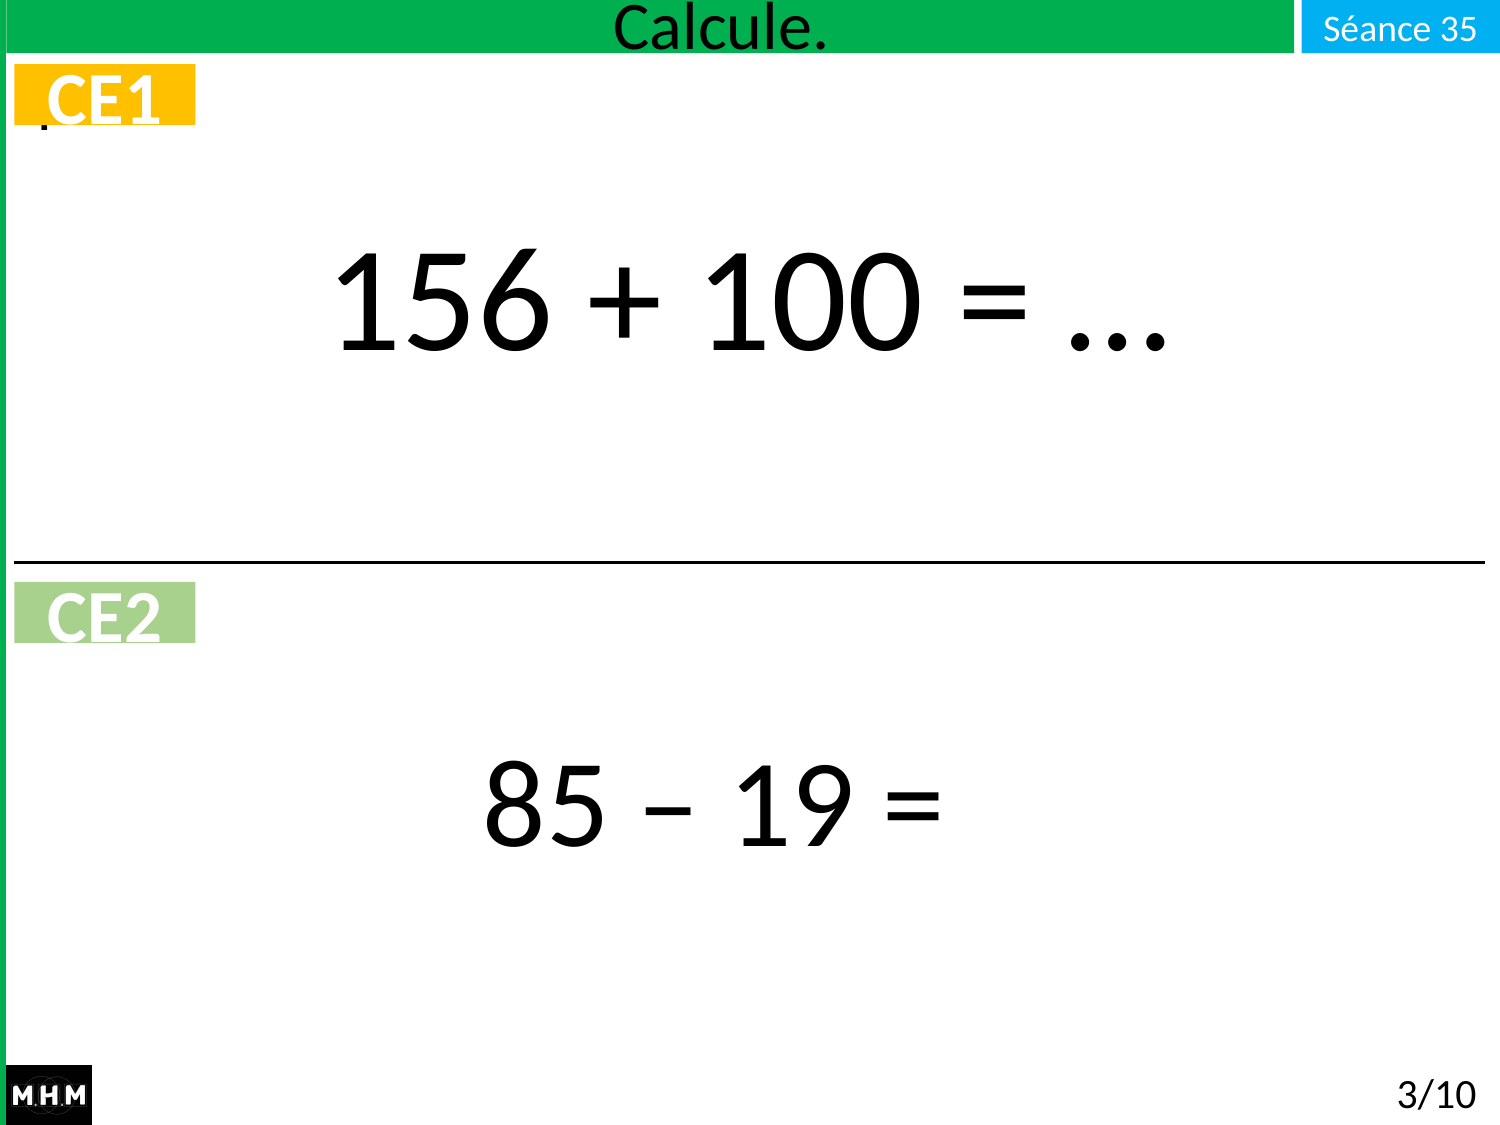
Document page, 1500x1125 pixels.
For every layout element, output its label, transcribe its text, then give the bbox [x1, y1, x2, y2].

picture [6, 1065, 92, 1125]
text_box CE2 [13, 581, 196, 644]
list 3/10 [1373, 1064, 1500, 1125]
text_box CE1 [13, 63, 196, 126]
title Calcule. [598, 0, 1500, 72]
text_box 156 + 100 = … [310, 193, 1246, 389]
text_box 85 – 19 = [468, 714, 1268, 880]
